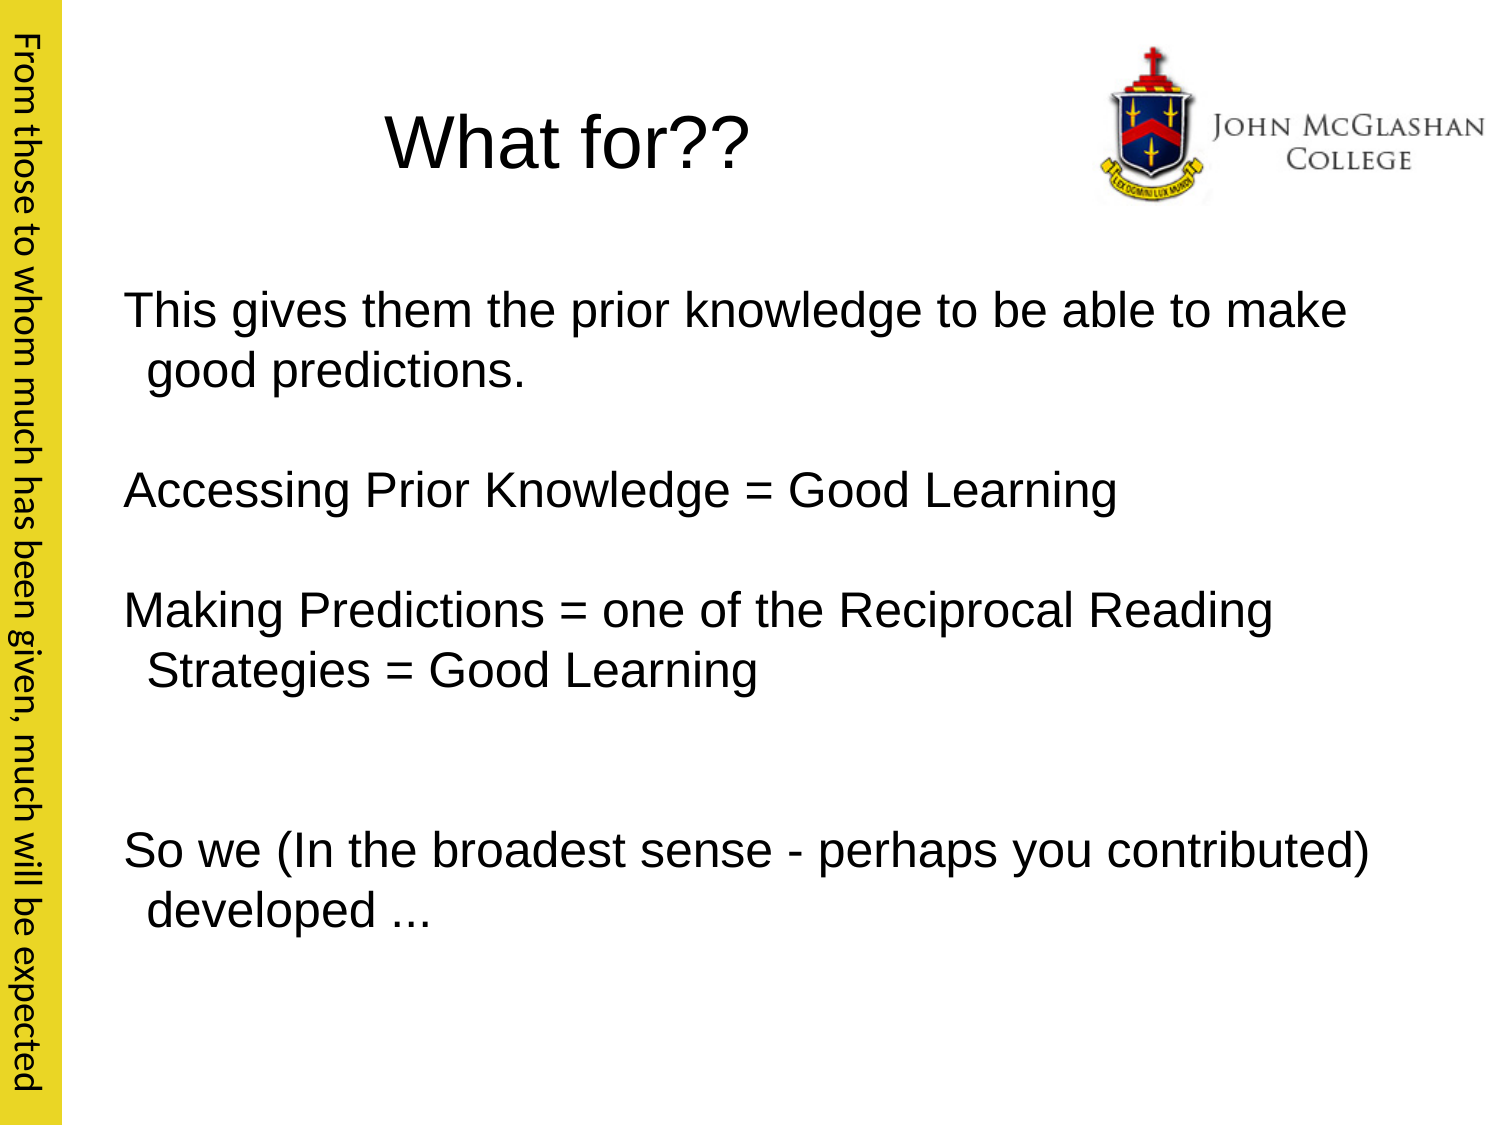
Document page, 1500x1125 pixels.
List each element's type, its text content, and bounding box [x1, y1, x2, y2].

title What for?? [61, 45, 1075, 233]
picture [1092, 44, 1487, 206]
list This gives them the prior knowledge to be able to make good predictions. Accessing Prior Knowledge = Good Learning Making Predictions = one of the Reciprocal Reading Strategies = Good Learning So we (In the broadest sense - perhaps you contributed) developed ... [75, 262, 1425, 1005]
